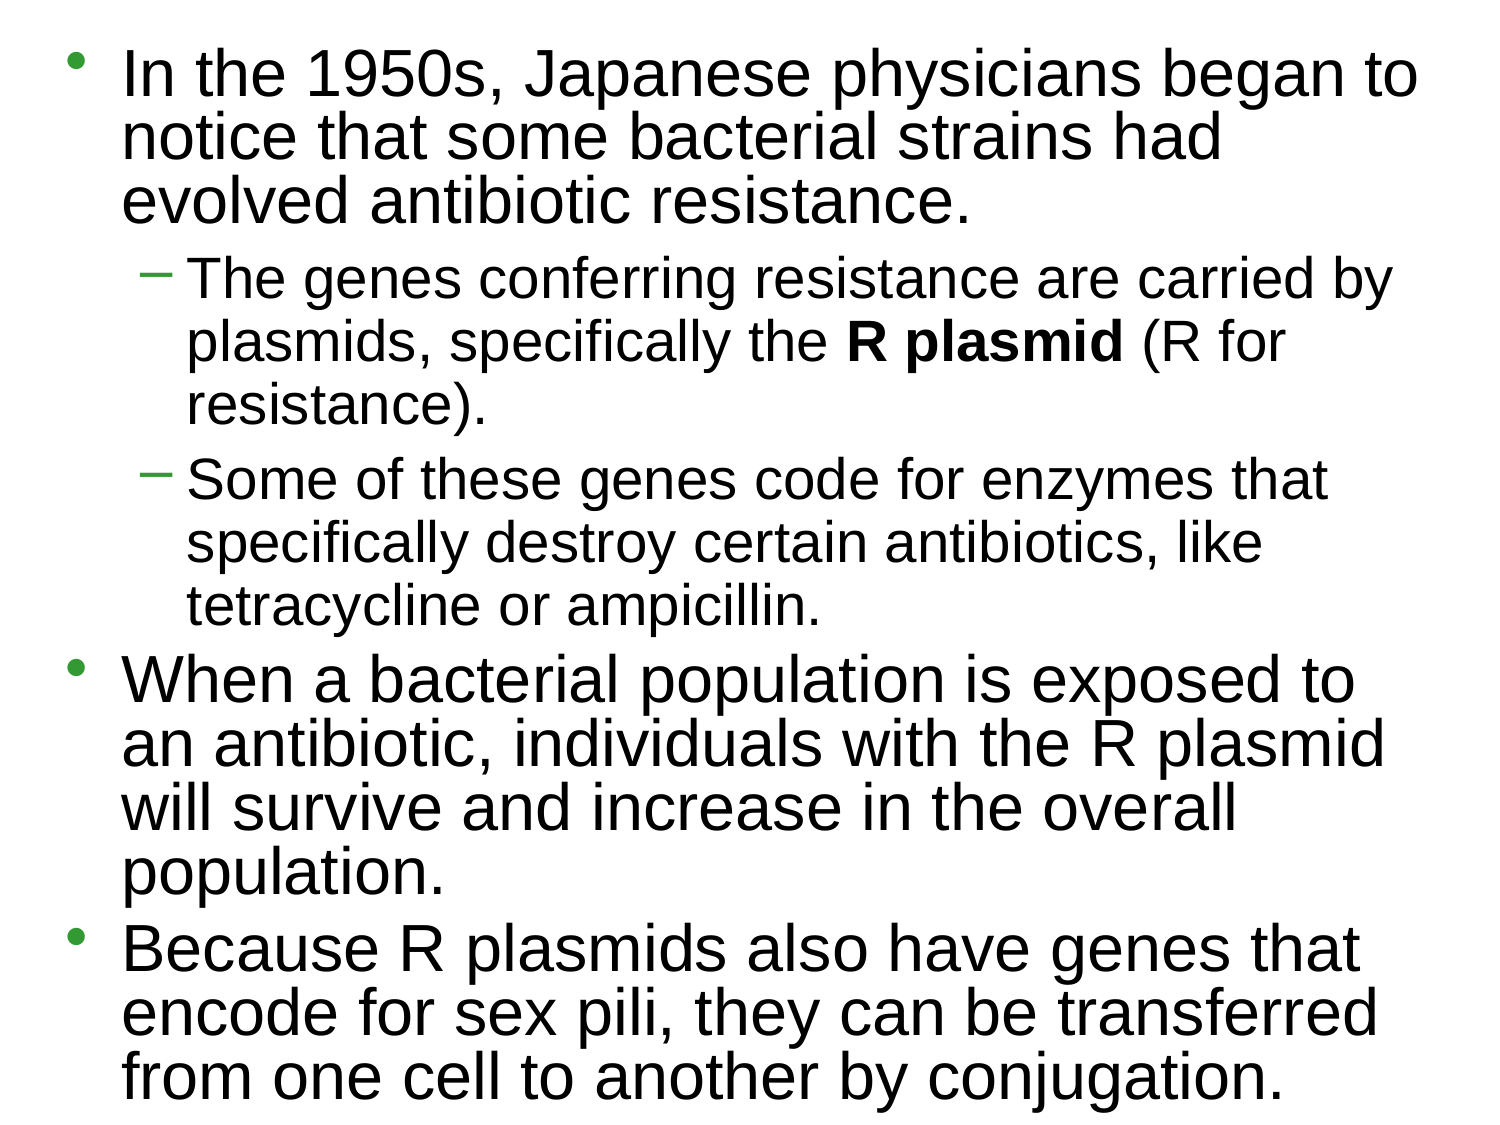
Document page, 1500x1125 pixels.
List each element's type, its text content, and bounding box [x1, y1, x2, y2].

list In the 1950s, Japanese physicians began to notice that some bacterial strains had evolved antibiotic resistance. The genes conferring resistance are carried by plasmids, specifically the R plasmid (R for resistance). Some of these genes code for enzymes that specifically destroy certain antibiotics, like tetracycline or ampicillin. When a bacterial population is exposed to an antibiotic, individuals with the R plasmid will survive and increase in the overall population. Because R plasmids also have genes that encode for sex pili, they can be transferred from one cell to another by conjugation. [49, 37, 1463, 1121]
text_box [74, 1074, 1188, 1113]
